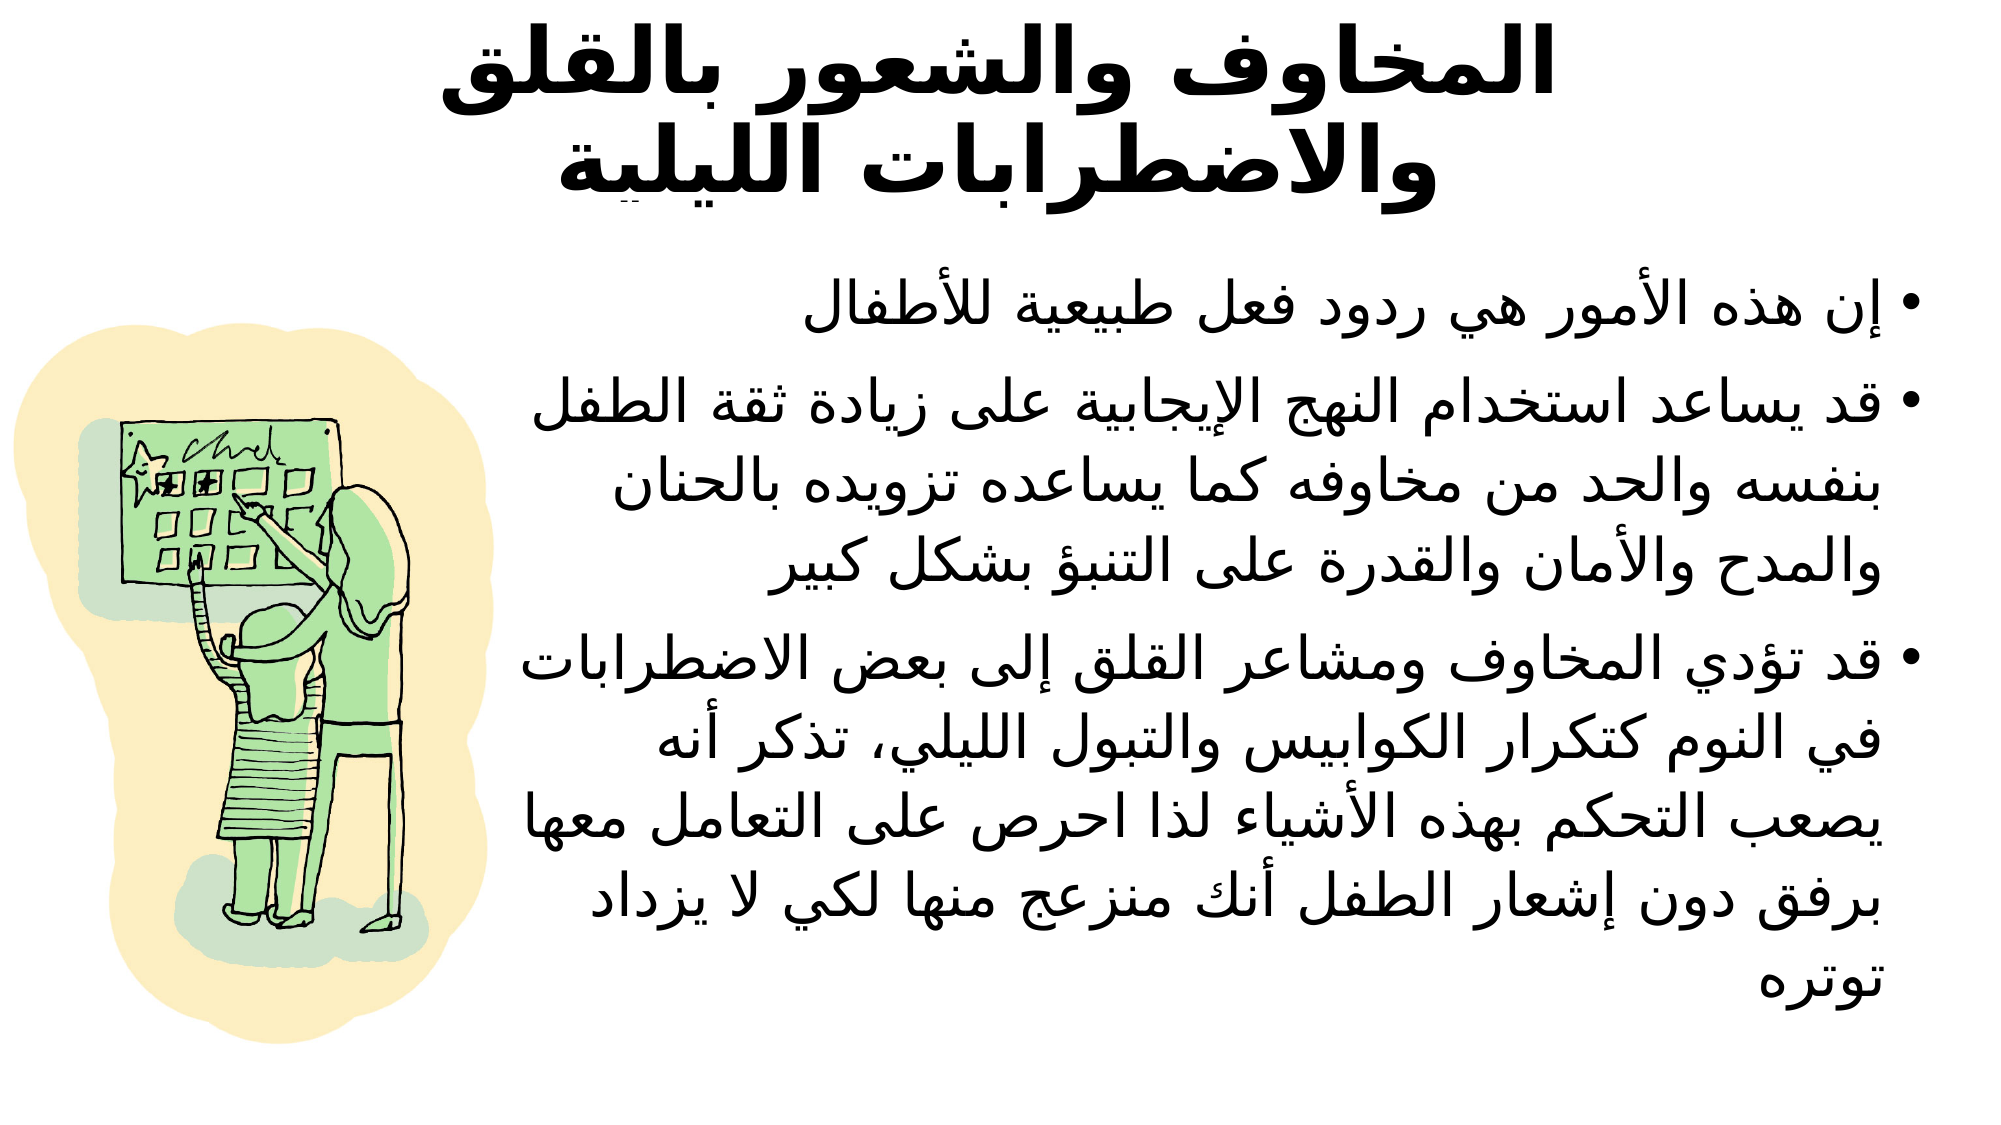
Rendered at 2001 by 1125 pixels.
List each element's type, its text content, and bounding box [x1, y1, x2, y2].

title المخاوف والشعور بالقلق والاضطرابات الليلية [137, 59, 1863, 249]
picture [0, 202, 643, 1125]
list إن هذه الأمور هي ردود فعل طبيعية للأطفال قد يساعد استخدام النهج الإيجابية على زيادة ثقة الطفل بنفسه والحد من مخاوفه كما يساعده تزويده بالحنان والمدح والأمان والقدرة على التنبؤ بشكل كبير قد تؤدي المخاوف ومشاعر القلق إلى بعض الاضطرابات في النوم كتكرار الكوابيس والتبول الليلي، تذكر أنه يصعب التحكم بهذه الأشياء لذا احرص على التعامل معها برفق دون إشعار الطفل أنك منزعج منها لكي لا يزداد توتره [643, 249, 1935, 1027]
